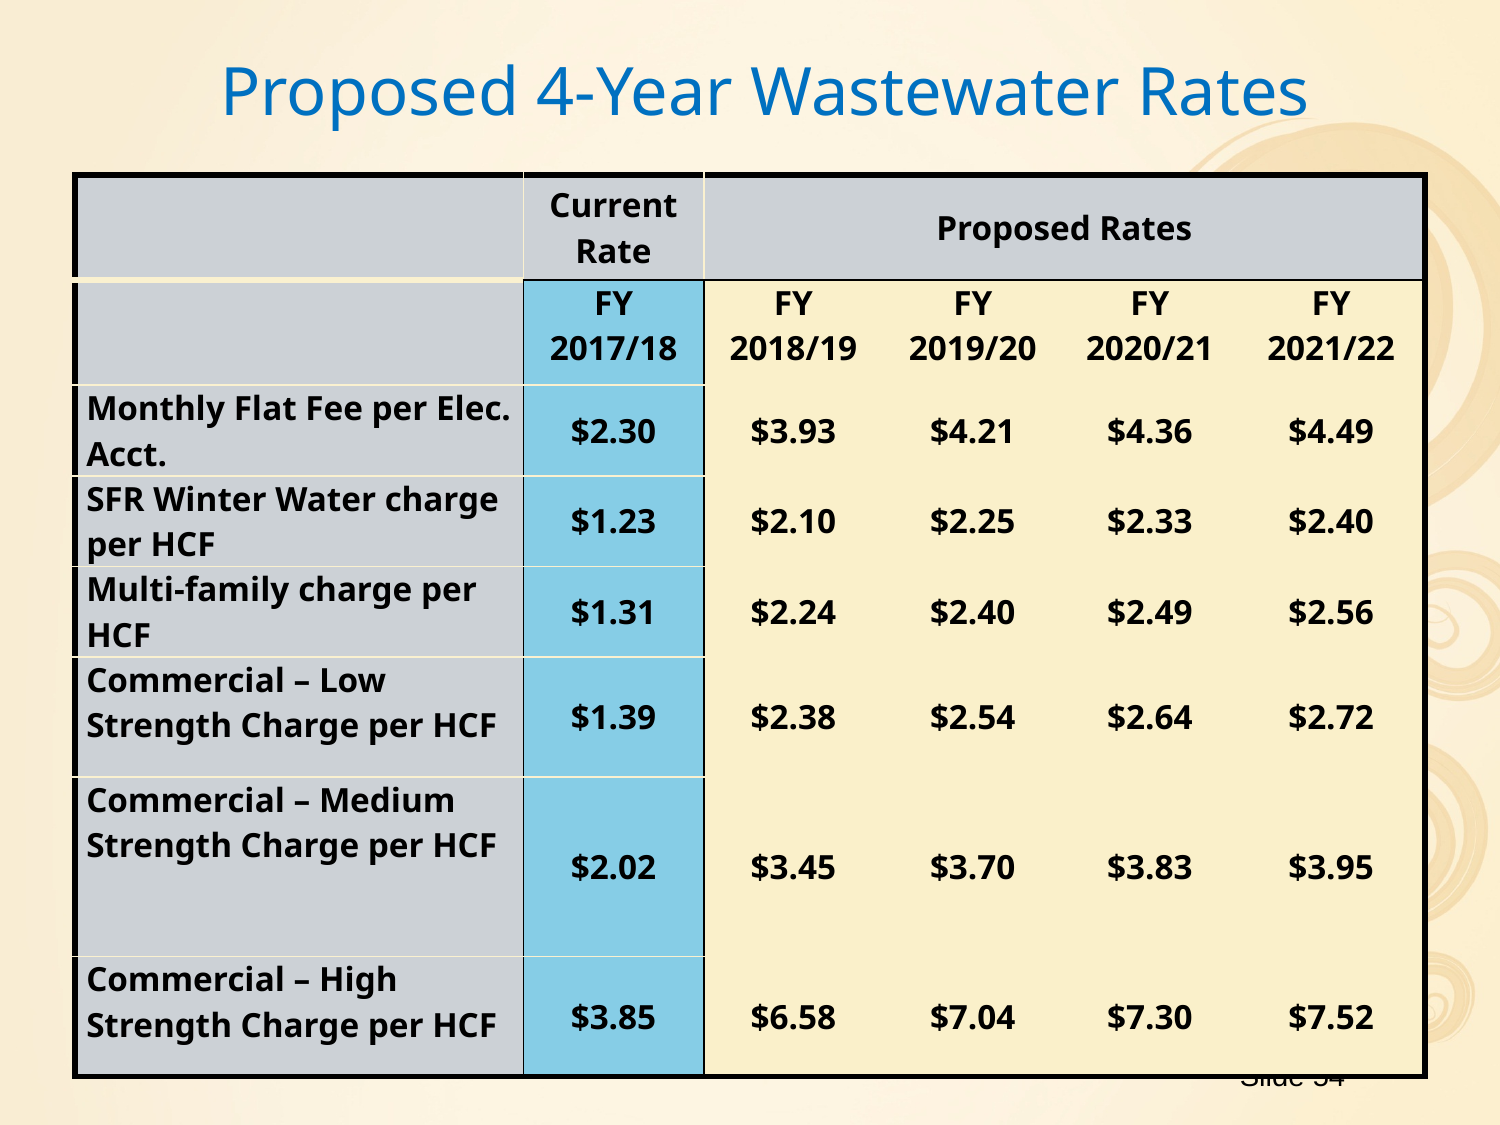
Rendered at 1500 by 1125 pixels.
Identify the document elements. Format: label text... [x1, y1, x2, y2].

table_cell Commercial – Medium Strength Charge per HCF [78, 778, 523, 956]
table_cell $7.30 [1062, 956, 1237, 1074]
table_cell FY 2021/22 [1237, 281, 1422, 385]
table_cell Multi-family charge per HCF [78, 567, 523, 656]
table_cell $2.64 [1062, 657, 1237, 777]
table_cell $3.85 [524, 957, 703, 1074]
text_box Proposed 4-Year Wastewater Rates [90, 26, 1441, 152]
table_cell $7.52 [1237, 956, 1422, 1074]
table_header Proposed Rates [705, 178, 1422, 279]
picture [0, 0, 1500, 1125]
table_cell $3.93 [705, 385, 883, 476]
table_cell $2.24 [705, 566, 883, 657]
table_cell $3.83 [1062, 777, 1237, 956]
table_cell Commercial – High Strength Charge per HCF [78, 957, 523, 1074]
table_cell $1.23 [524, 477, 703, 566]
table_cell $2.54 [883, 657, 1062, 777]
table_cell $4.21 [883, 385, 1062, 476]
table_cell $2.33 [1062, 476, 1237, 566]
slide_number Slide 54 [1224, 1050, 1500, 1125]
table_cell $3.95 [1237, 777, 1422, 956]
table_cell $3.45 [705, 777, 883, 956]
table_cell $2.40 [1237, 476, 1422, 566]
table_header Current Rate [524, 178, 703, 279]
table_cell [78, 283, 523, 384]
table_cell $4.49 [1237, 385, 1422, 476]
table_cell $2.30 [524, 386, 703, 475]
table_cell $1.31 [524, 567, 703, 656]
table_cell $2.25 [883, 476, 1062, 566]
table_cell $2.40 [883, 566, 1062, 657]
table_cell FY 2020/21 [1062, 281, 1237, 385]
table_cell $3.70 [883, 777, 1062, 956]
table_cell Commercial – Low Strength Charge per HCF [78, 658, 523, 776]
table_cell $2.38 [705, 657, 883, 777]
table_cell SFR Winter Water charge per HCF [78, 477, 523, 566]
table_cell FY 2019/20 [883, 281, 1062, 385]
table_cell $4.36 [1062, 385, 1237, 476]
table_cell $7.04 [883, 956, 1062, 1074]
table_cell $2.56 [1237, 566, 1422, 657]
table_header [78, 178, 523, 277]
table_cell $2.02 [524, 778, 703, 956]
table_cell $2.72 [1237, 657, 1422, 777]
table_cell FY 2017/18 [524, 281, 703, 384]
table_cell $6.58 [705, 956, 883, 1074]
table_cell $2.49 [1062, 566, 1237, 657]
table_cell $1.39 [524, 658, 703, 776]
table_cell Monthly Flat Fee per Elec. Acct. [78, 386, 523, 475]
table_cell FY 2018/19 [705, 281, 883, 385]
table_cell $2.10 [705, 476, 883, 566]
